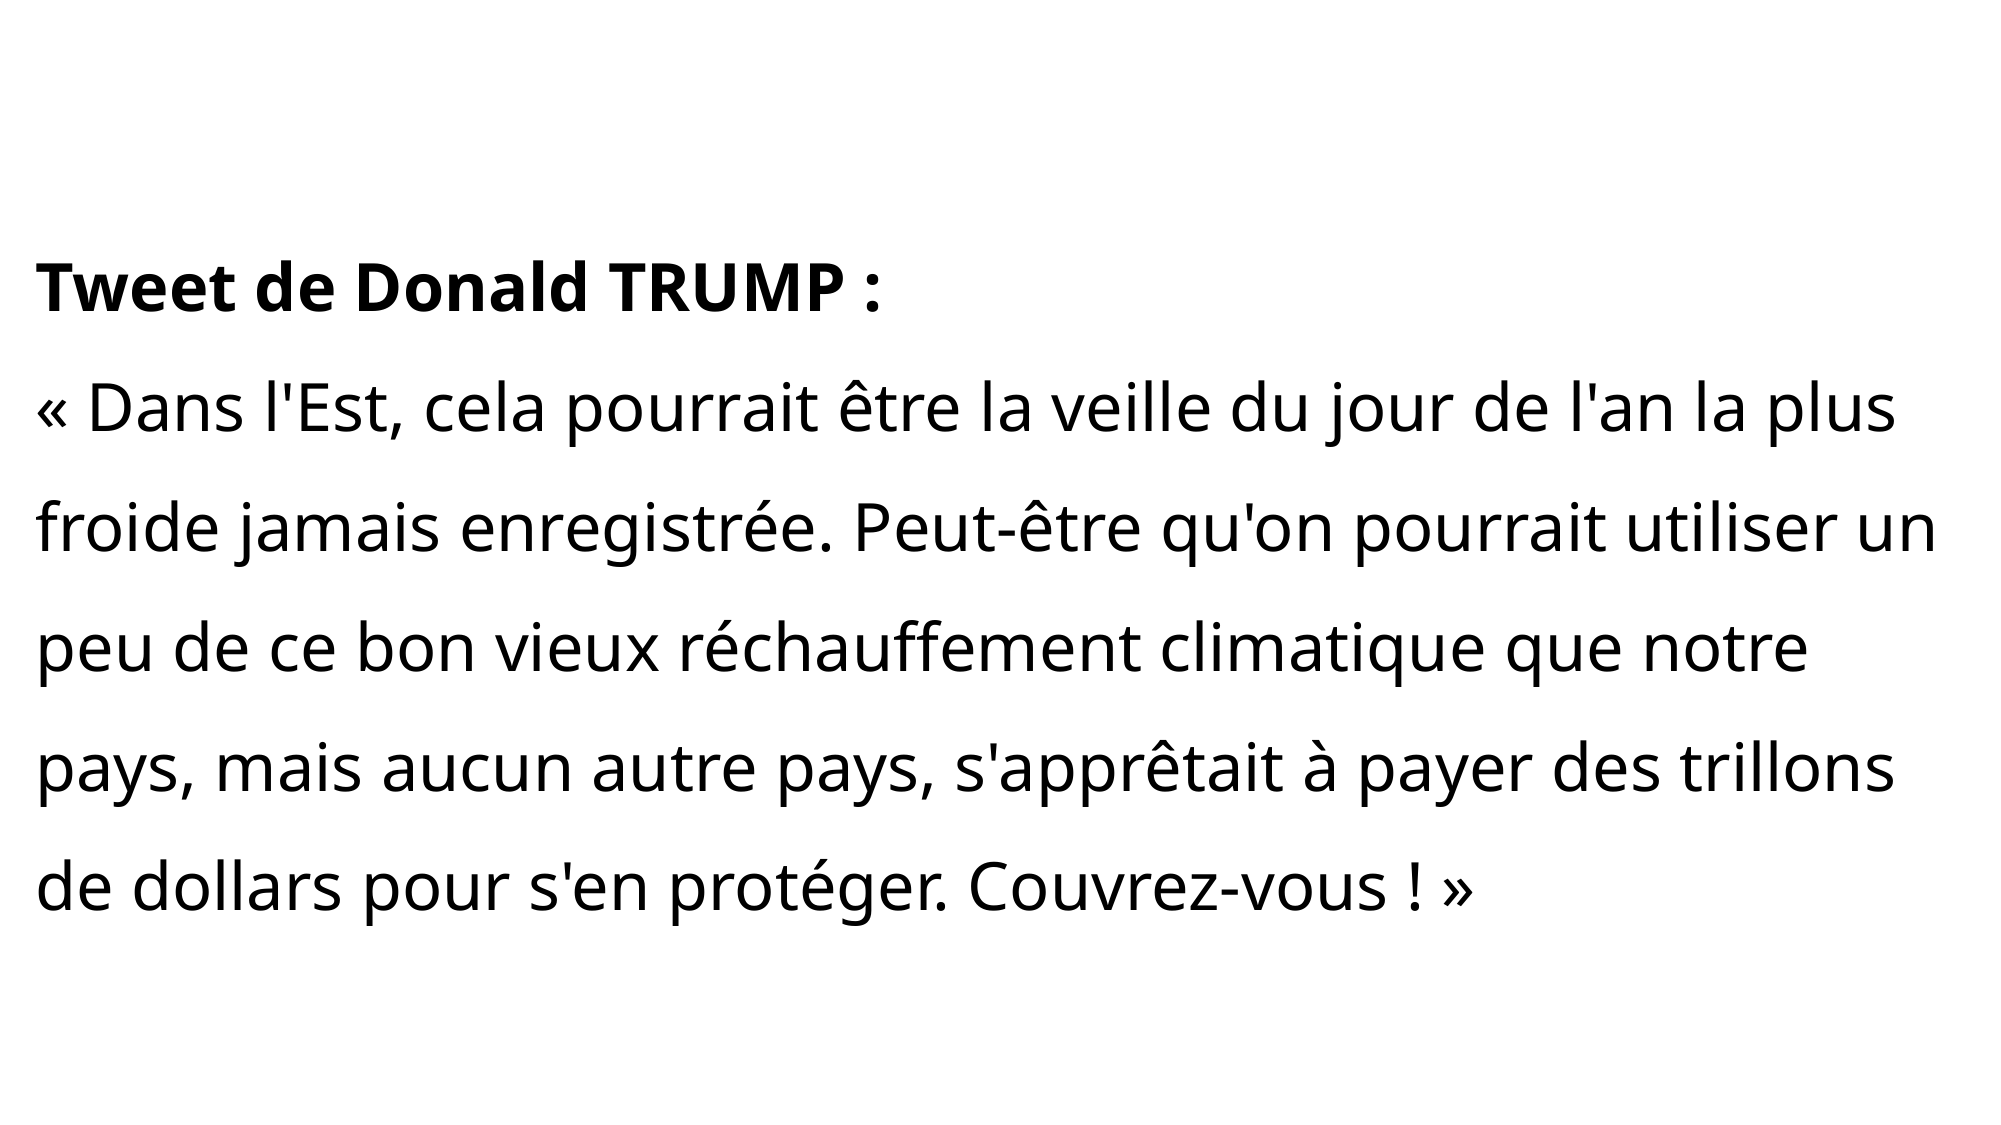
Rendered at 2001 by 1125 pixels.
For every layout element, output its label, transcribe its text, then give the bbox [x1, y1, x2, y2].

text_box Tweet de Donald TRUMP : « Dans l'Est, cela pourrait être la veille du jour de l'an la plus froide jamais enregistrée. Peut-être qu'on pourrait utiliser un peu de ce bon vieux réchauffement climatique que notre pays, mais aucun autre pays, s'apprêtait à payer des trillons de dollars pour s'en protéger. Couvrez-vous ! » [20, 197, 1980, 932]
